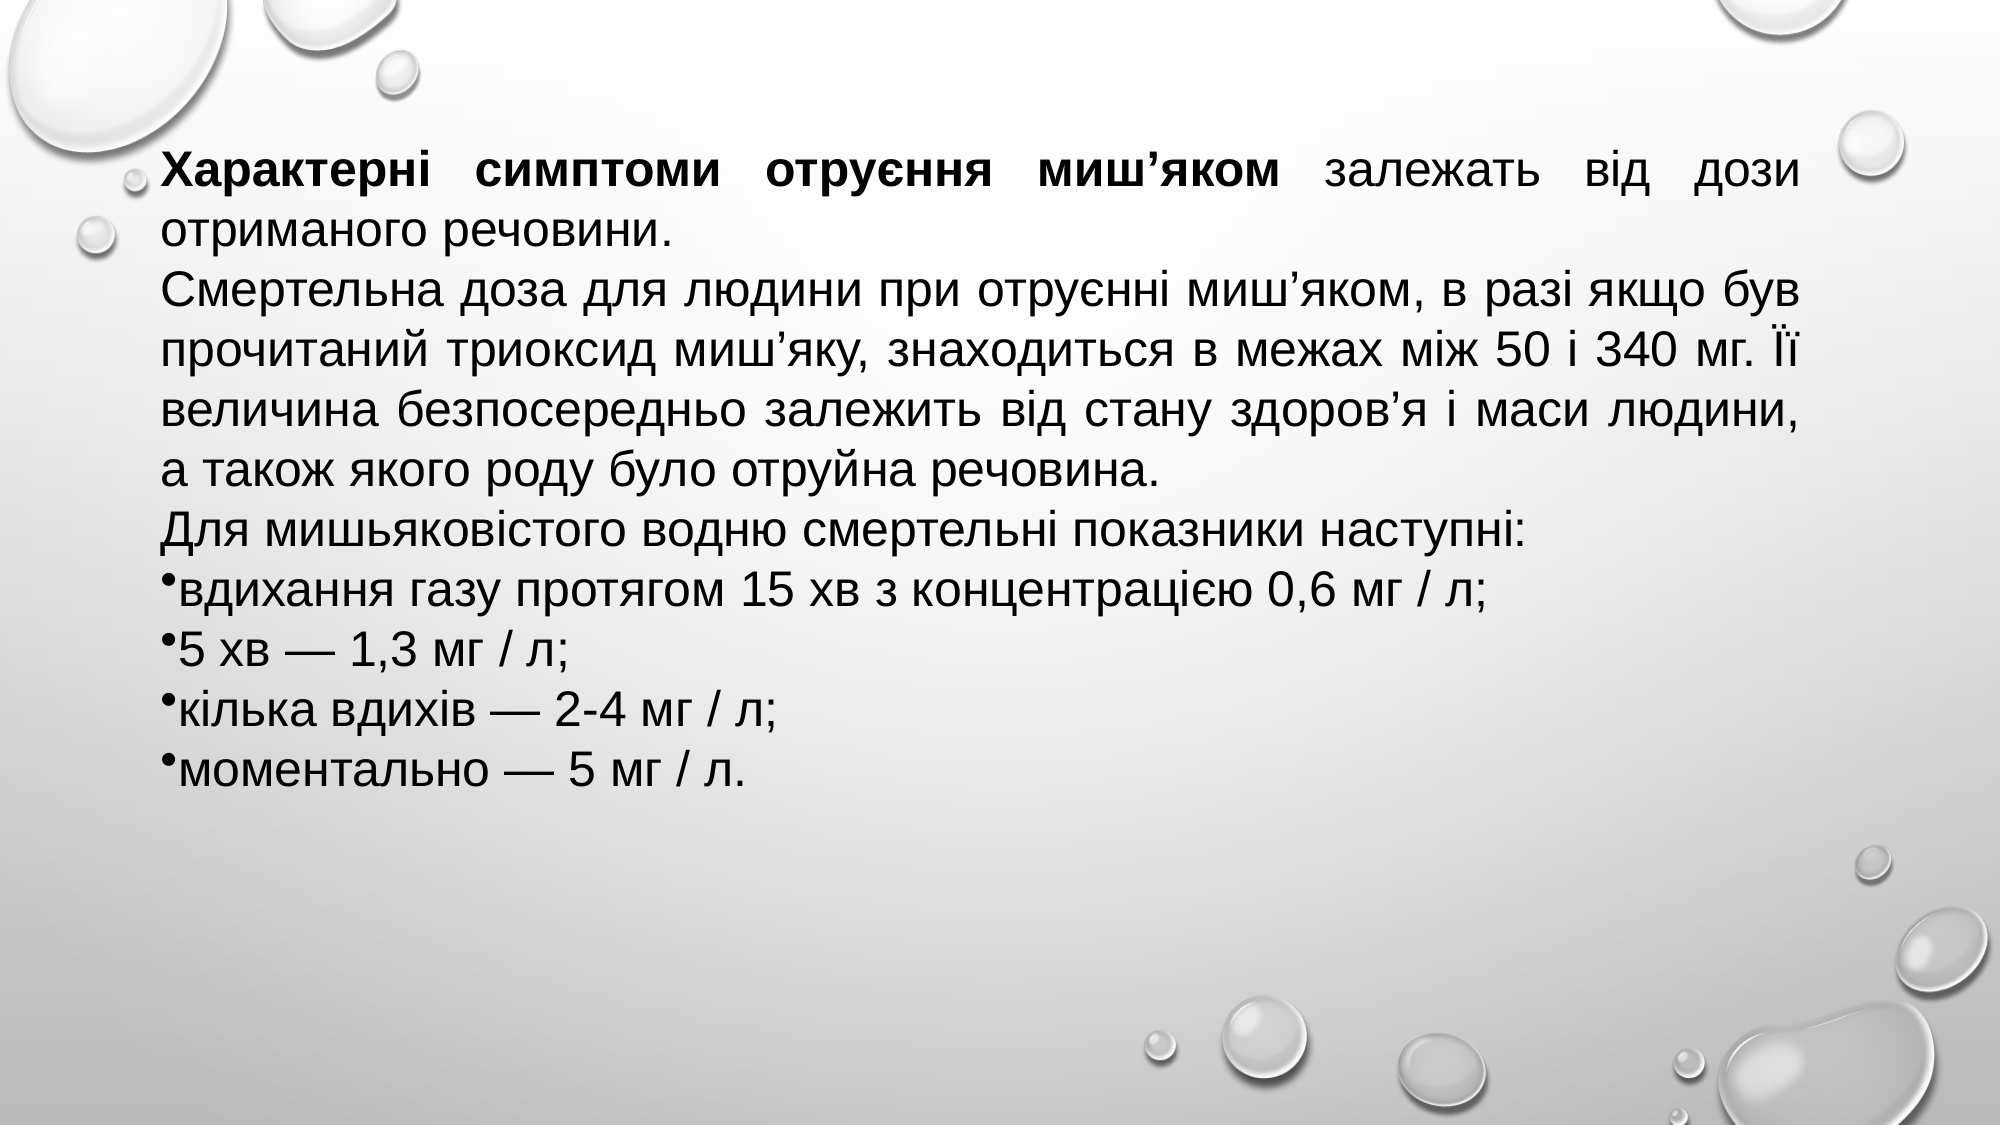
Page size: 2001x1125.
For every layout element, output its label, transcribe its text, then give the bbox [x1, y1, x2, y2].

list Характерні симптоми отруєння миш’яком залежать від дози отриманого речовини. Смертельна доза для людини при отруєнні миш’яком, в разі якщо був прочитаний триоксид миш’яку, знаходиться в межах між 50 і 340 мг. Її величина безпосередньо залежить від стану здоров’я і маси людини, а також якого роду було отруйна речовина. Для мишьяковістого водню смертельні показники наступні: вдихання газу протягом 15 хв з концентрацією 0,6 мг / л; 5 хв — 1,3 мг / л; кілька вдихів — 2-4 мг / л; моментально — 5 мг / л. [145, 128, 1817, 849]
picture [0, 0, 2000, 1125]
